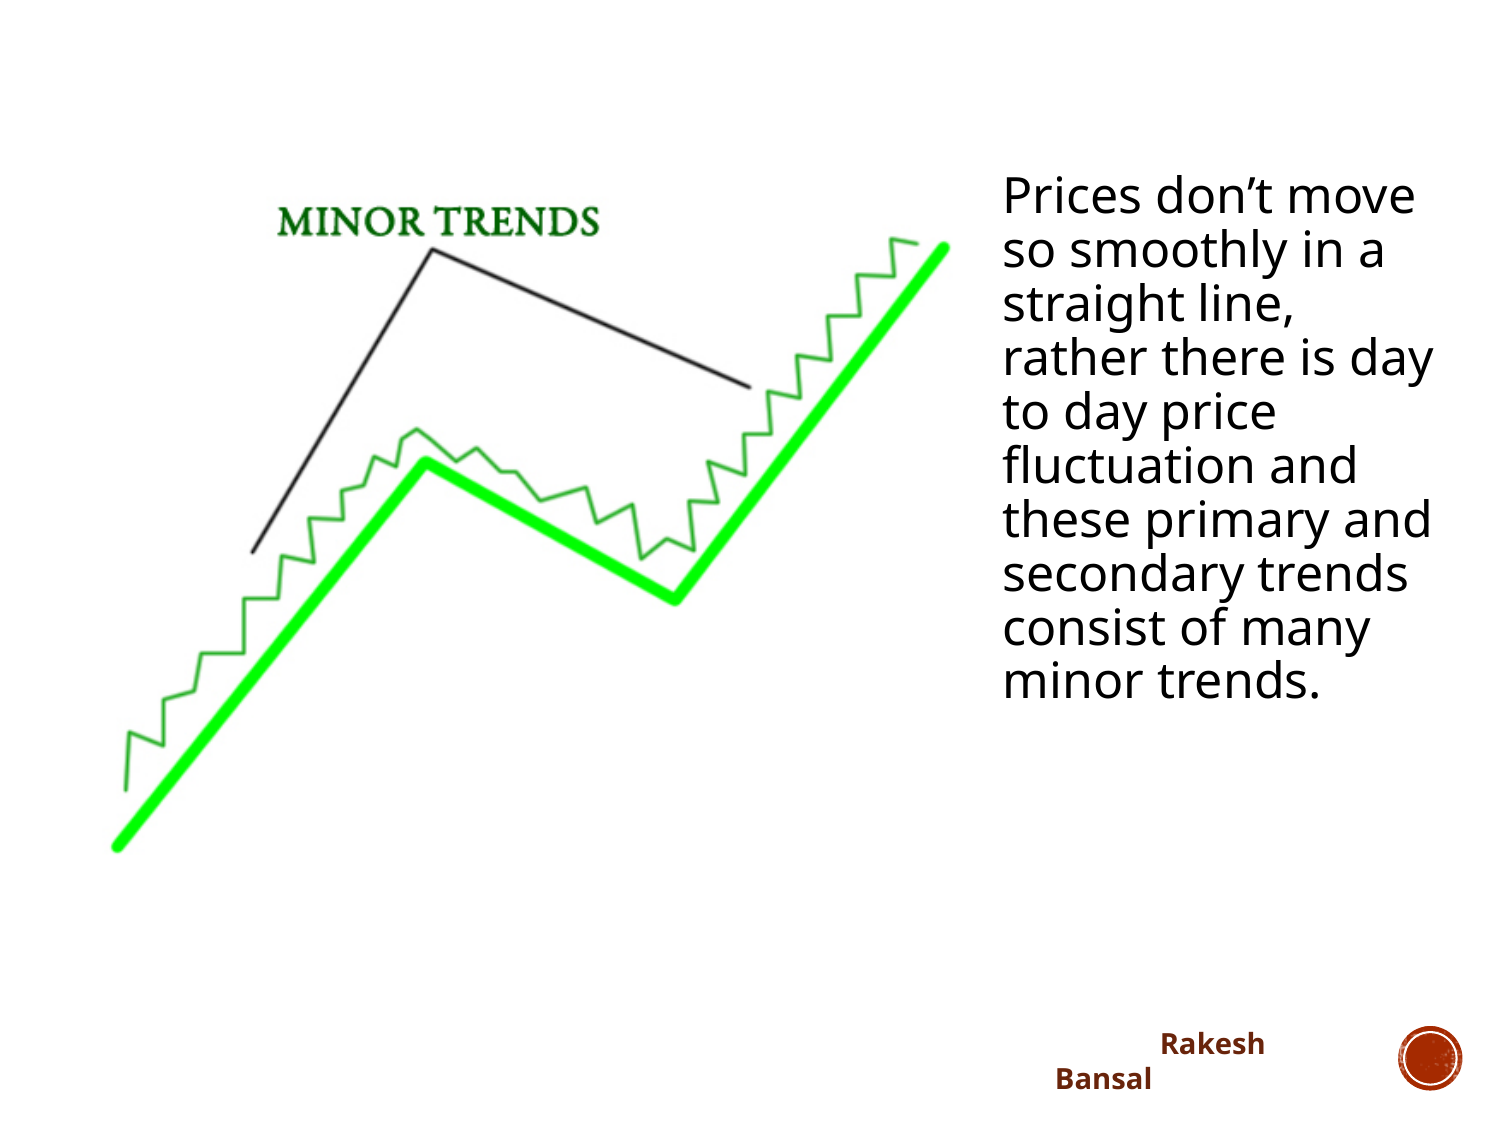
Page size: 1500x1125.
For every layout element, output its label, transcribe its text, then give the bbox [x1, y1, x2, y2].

list Prices don’t move so smoothly in a straight line, rather there is day to day price fluctuation and these primary and secondary trends consist of many minor trends. [988, 162, 1463, 963]
picture [62, 74, 988, 992]
text_box Rakesh Bansal [1039, 1025, 1387, 1096]
